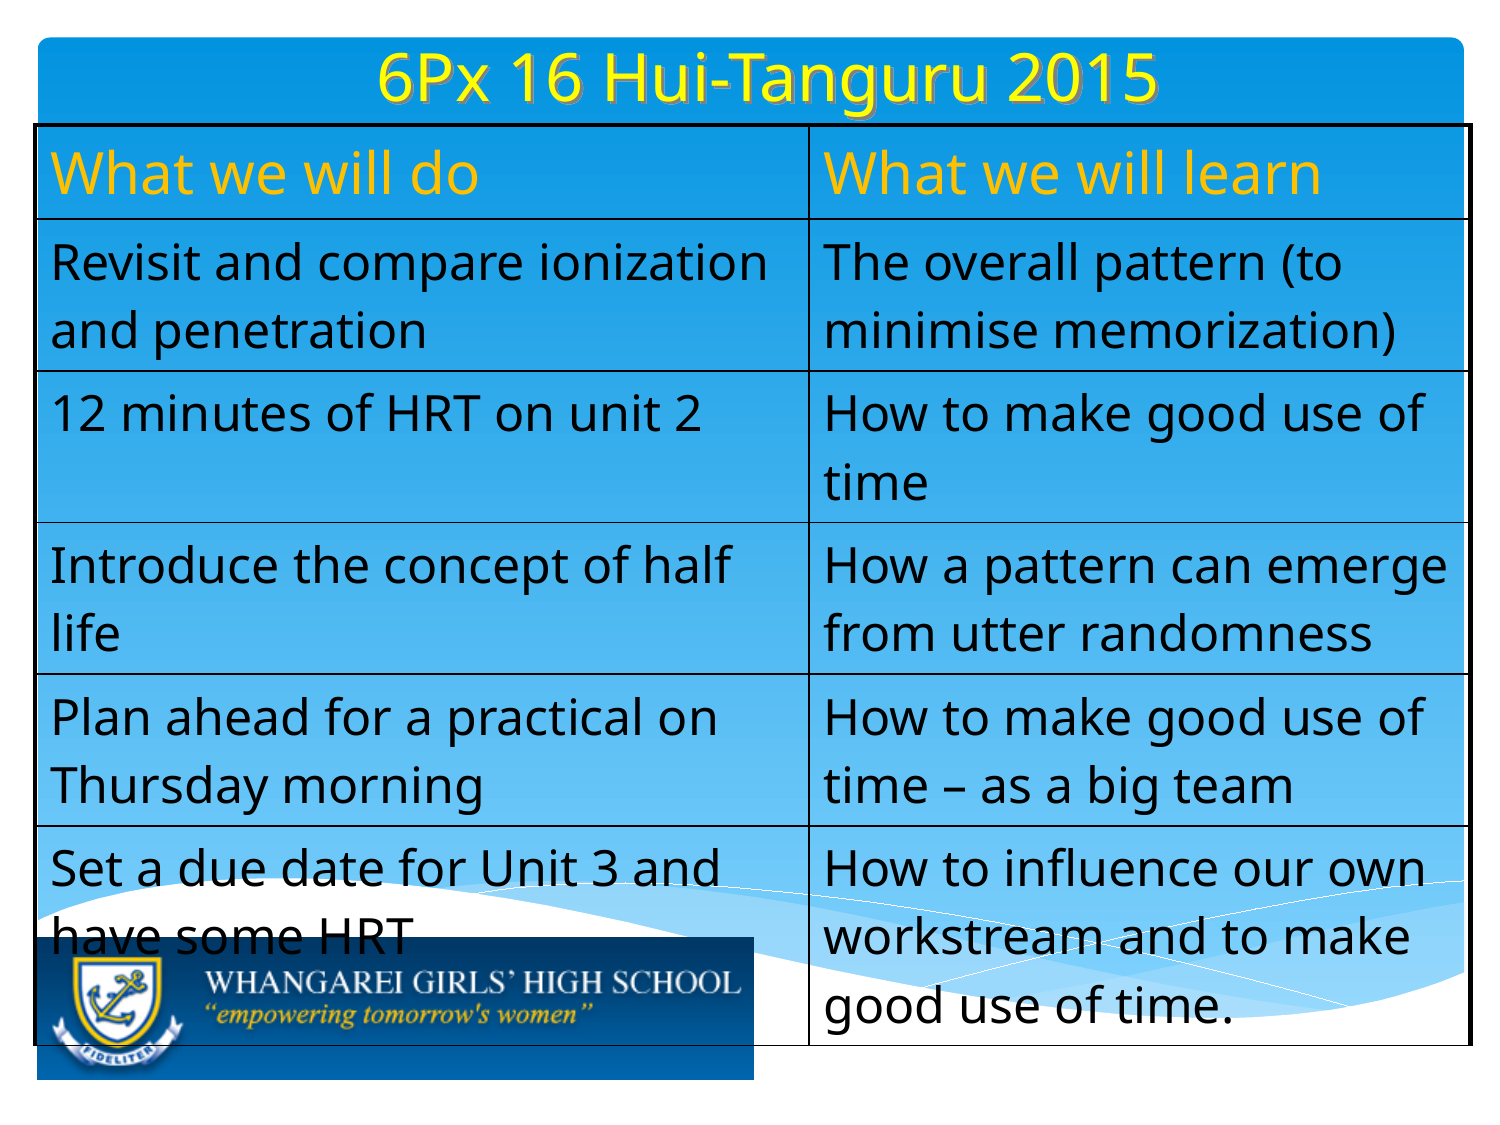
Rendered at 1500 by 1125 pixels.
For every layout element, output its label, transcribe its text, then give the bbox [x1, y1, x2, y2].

table_cell The overall pattern (to minimise memorization) [810, 220, 1468, 370]
table_cell How to make good use of time [810, 372, 1468, 522]
text_box 6Px 16 Hui-Tanguru 2015 [162, 24, 1375, 123]
table_cell Plan ahead for a practical on Thursday morning [37, 675, 808, 825]
table_header What we will learn [810, 127, 1468, 218]
table_cell Introduce the concept of half life [37, 523, 808, 673]
picture [37, 937, 754, 1080]
table_cell 12 minutes of HRT on unit 2 [37, 372, 808, 522]
table_header What we will do [37, 127, 808, 218]
table_cell Set a due date for Unit 3 and have some HRT [37, 827, 808, 1045]
table_cell How to influence our own workstream and to make good use of time. [810, 827, 1468, 1045]
table_cell How a pattern can emerge from utter randomness [810, 523, 1468, 673]
table_cell Revisit and compare ionization and penetration [37, 220, 808, 370]
table_cell How to make good use of time – as a big team [810, 675, 1468, 825]
